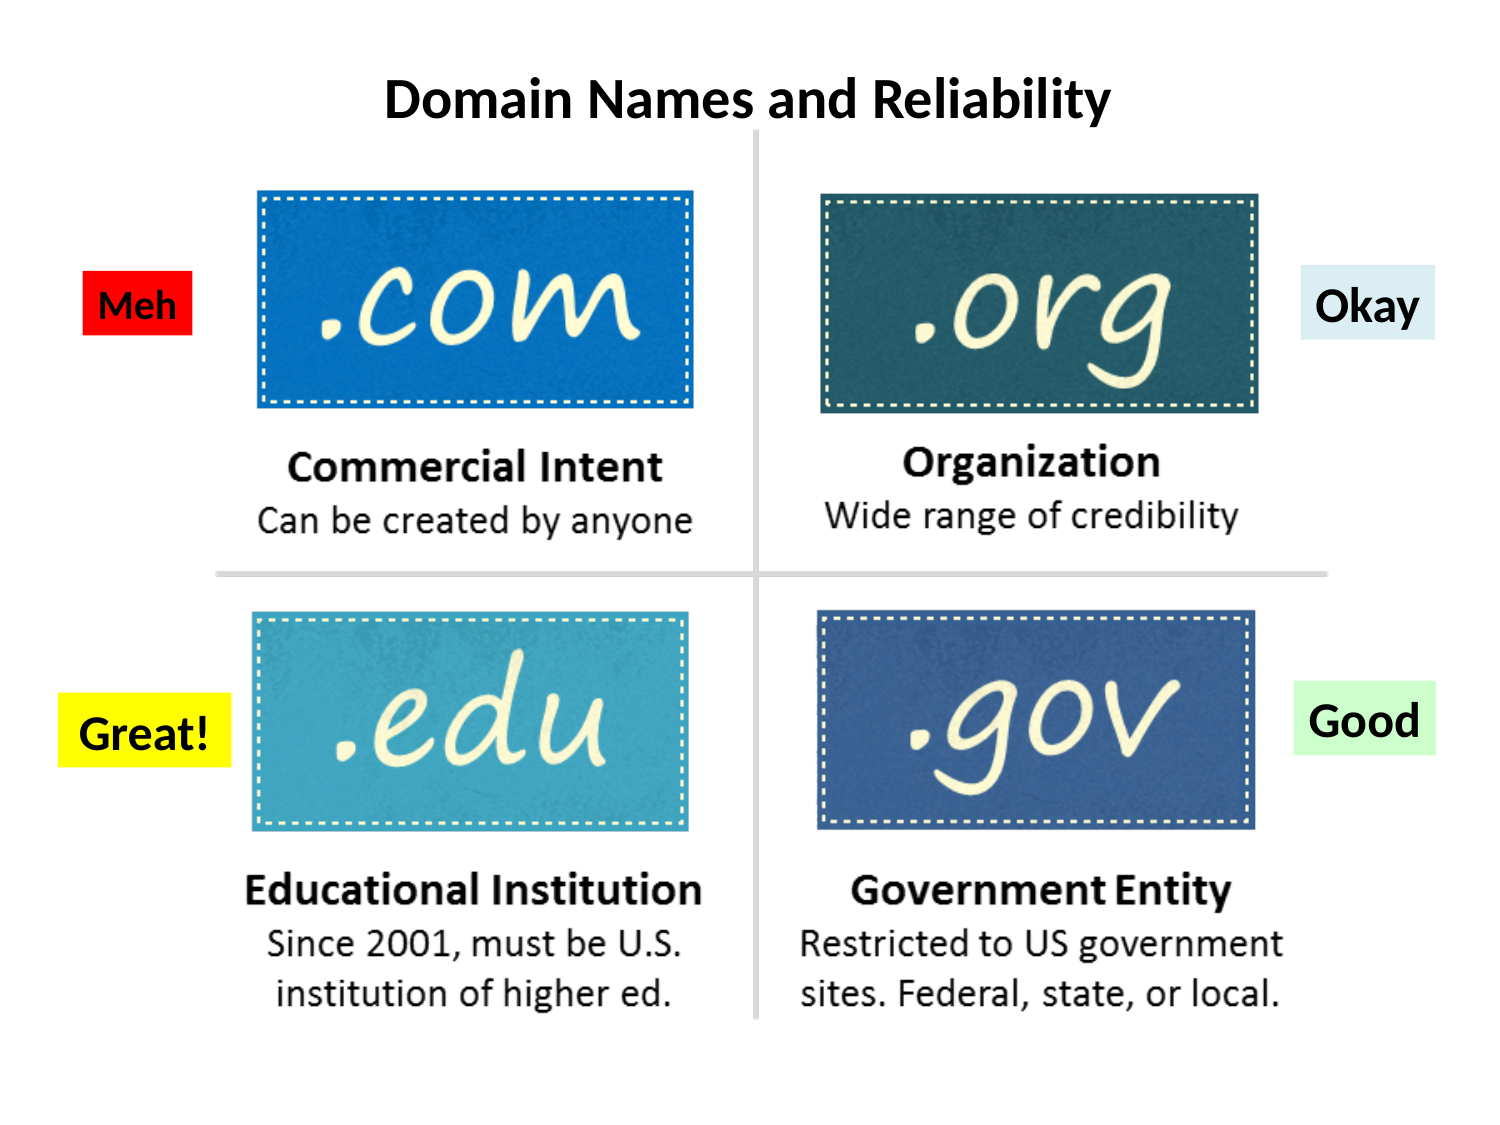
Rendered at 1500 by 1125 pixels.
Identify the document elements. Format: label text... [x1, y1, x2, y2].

text_box Meh [82, 270, 189, 336]
text_box Great! [57, 692, 189, 768]
text_box Domain Names and Reliability [369, 53, 1143, 128]
text_box Okay [1333, 264, 1436, 340]
text_box Good [1333, 680, 1436, 756]
picture [194, 129, 1329, 1046]
